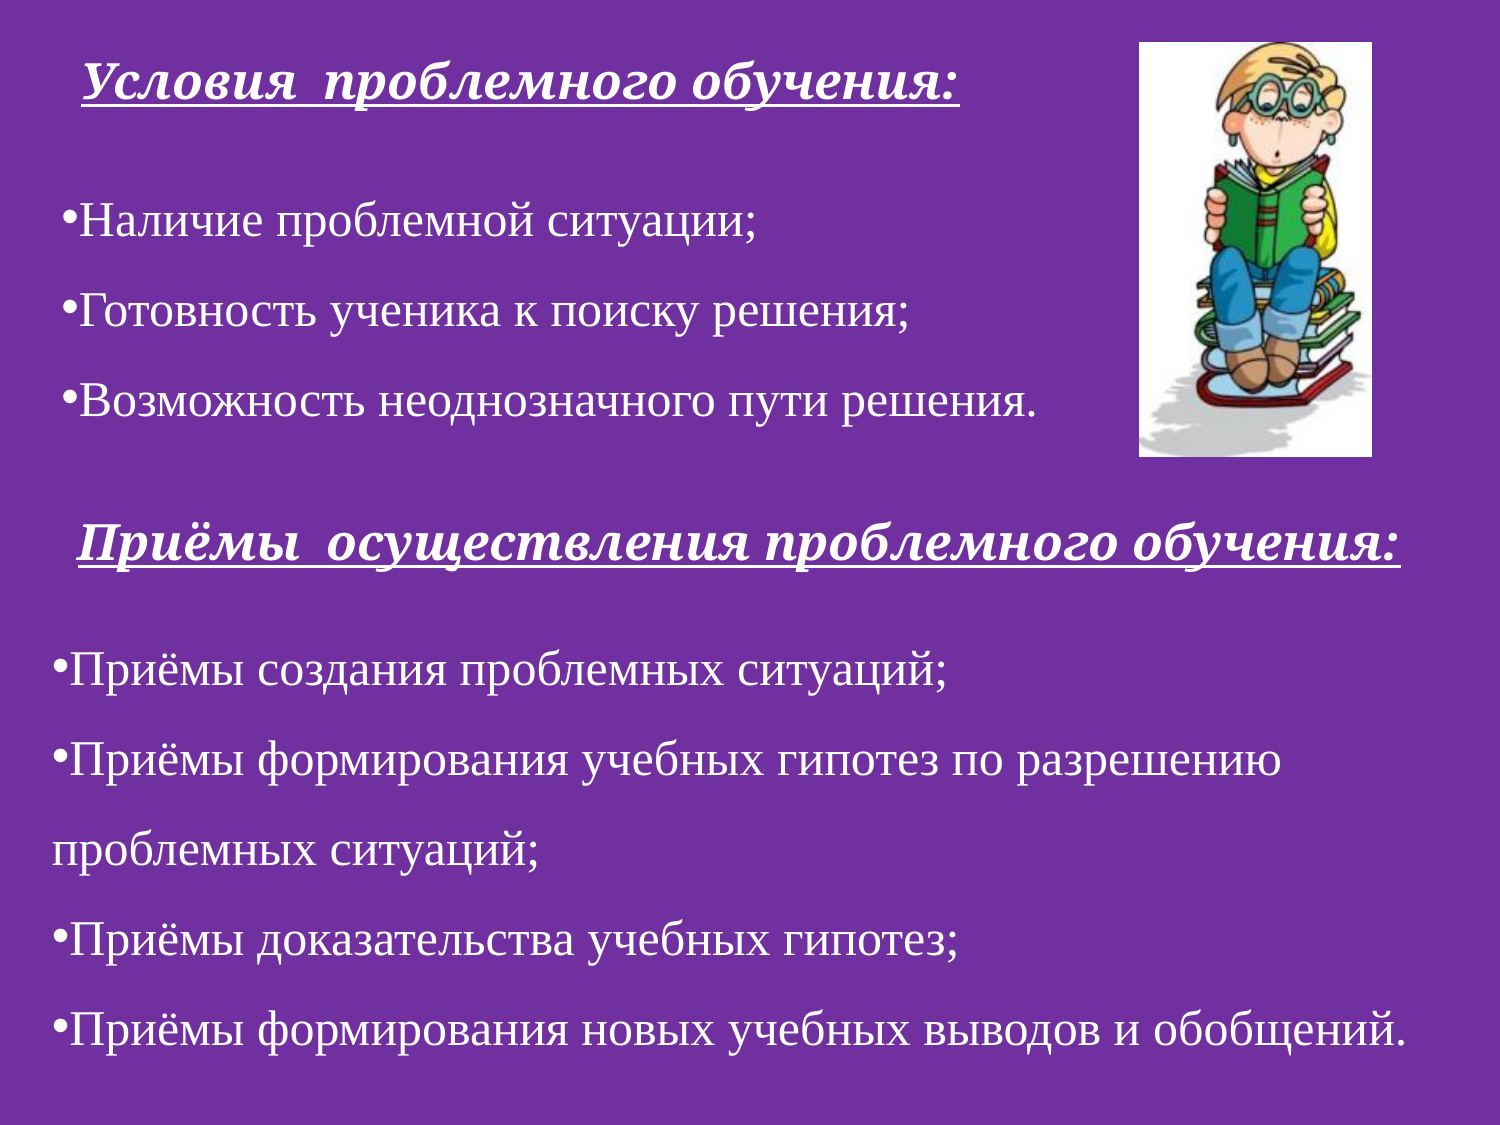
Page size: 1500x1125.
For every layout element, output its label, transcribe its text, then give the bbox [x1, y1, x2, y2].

text_box Приёмы осуществления проблемного обучения: [62, 503, 1417, 579]
text_box Приёмы создания проблемных ситуаций; Приёмы формирования учебных гипотез по разрешению проблемных ситуаций; Приёмы доказательства учебных гипотез; Приёмы формирования новых учебных выводов и обобщений. [37, 597, 1423, 1063]
text_box Наличие проблемной ситуации; Готовность ученика к поиску решения; Возможность неоднозначного пути решения. [46, 148, 1054, 434]
text_box Условия проблемного обучения: [66, 42, 976, 118]
picture [1139, 42, 1372, 457]
